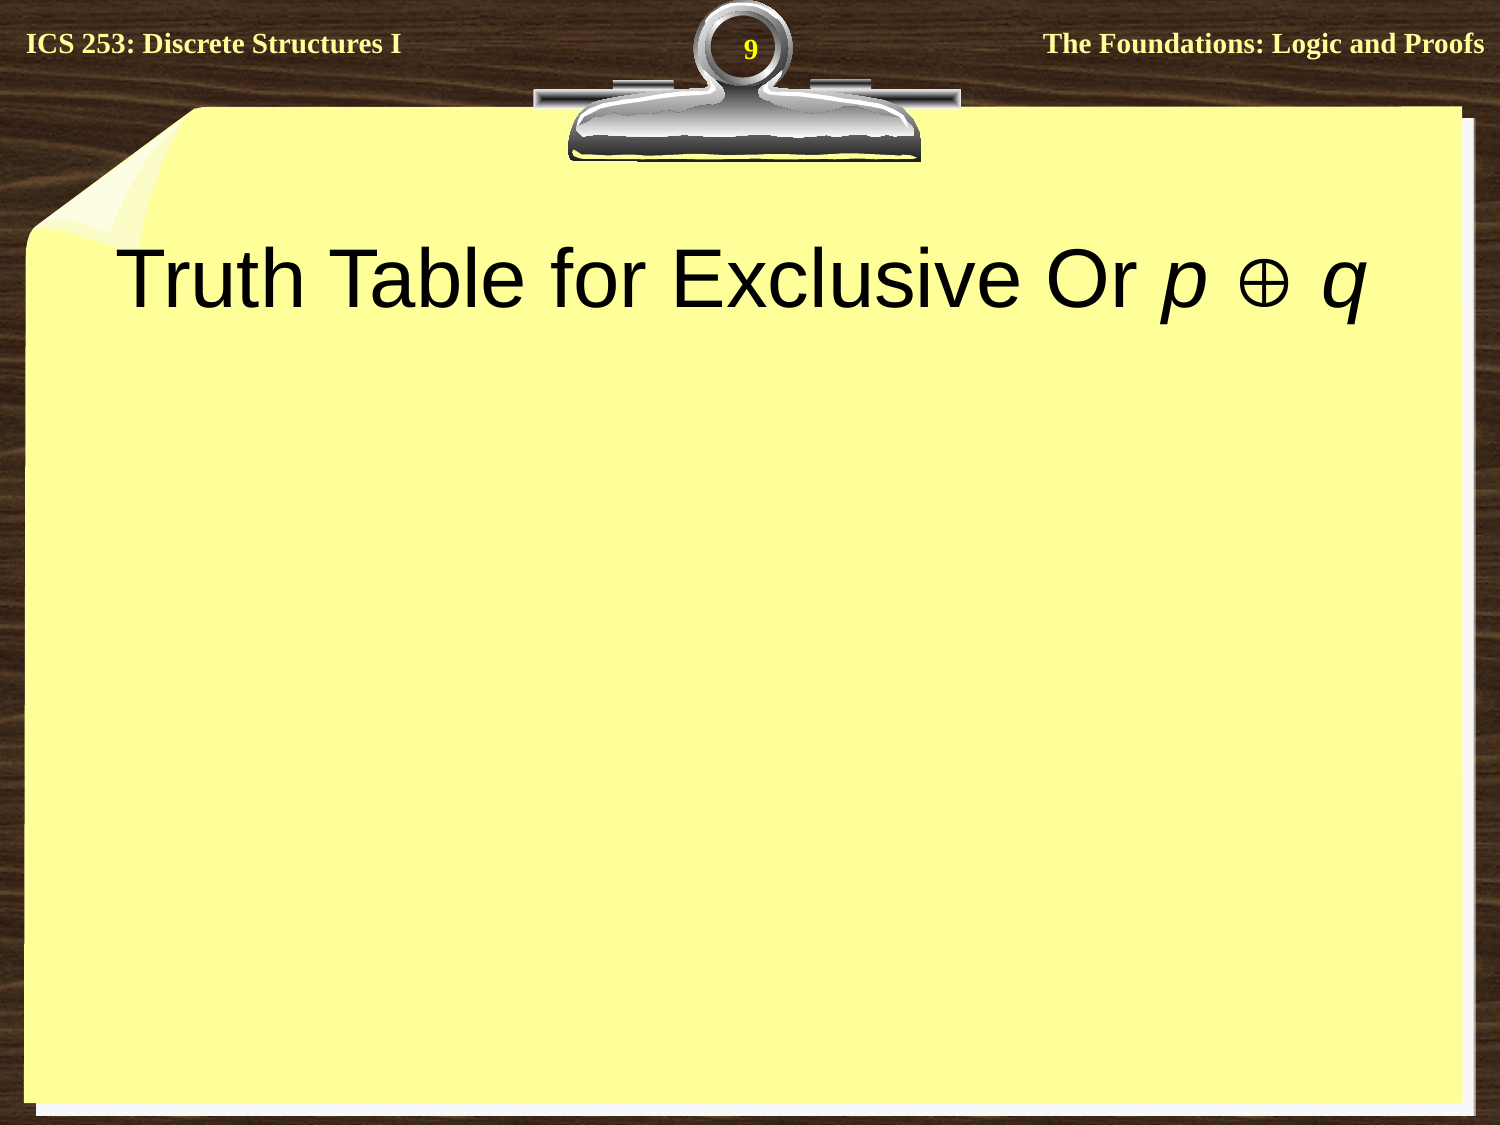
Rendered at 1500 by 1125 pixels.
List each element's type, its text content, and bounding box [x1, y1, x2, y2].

picture [0, 0, 1500, 1125]
slide_number 9 [423, 5, 774, 91]
text_box Truth Table for Exclusive Or p  q [100, 231, 1459, 332]
